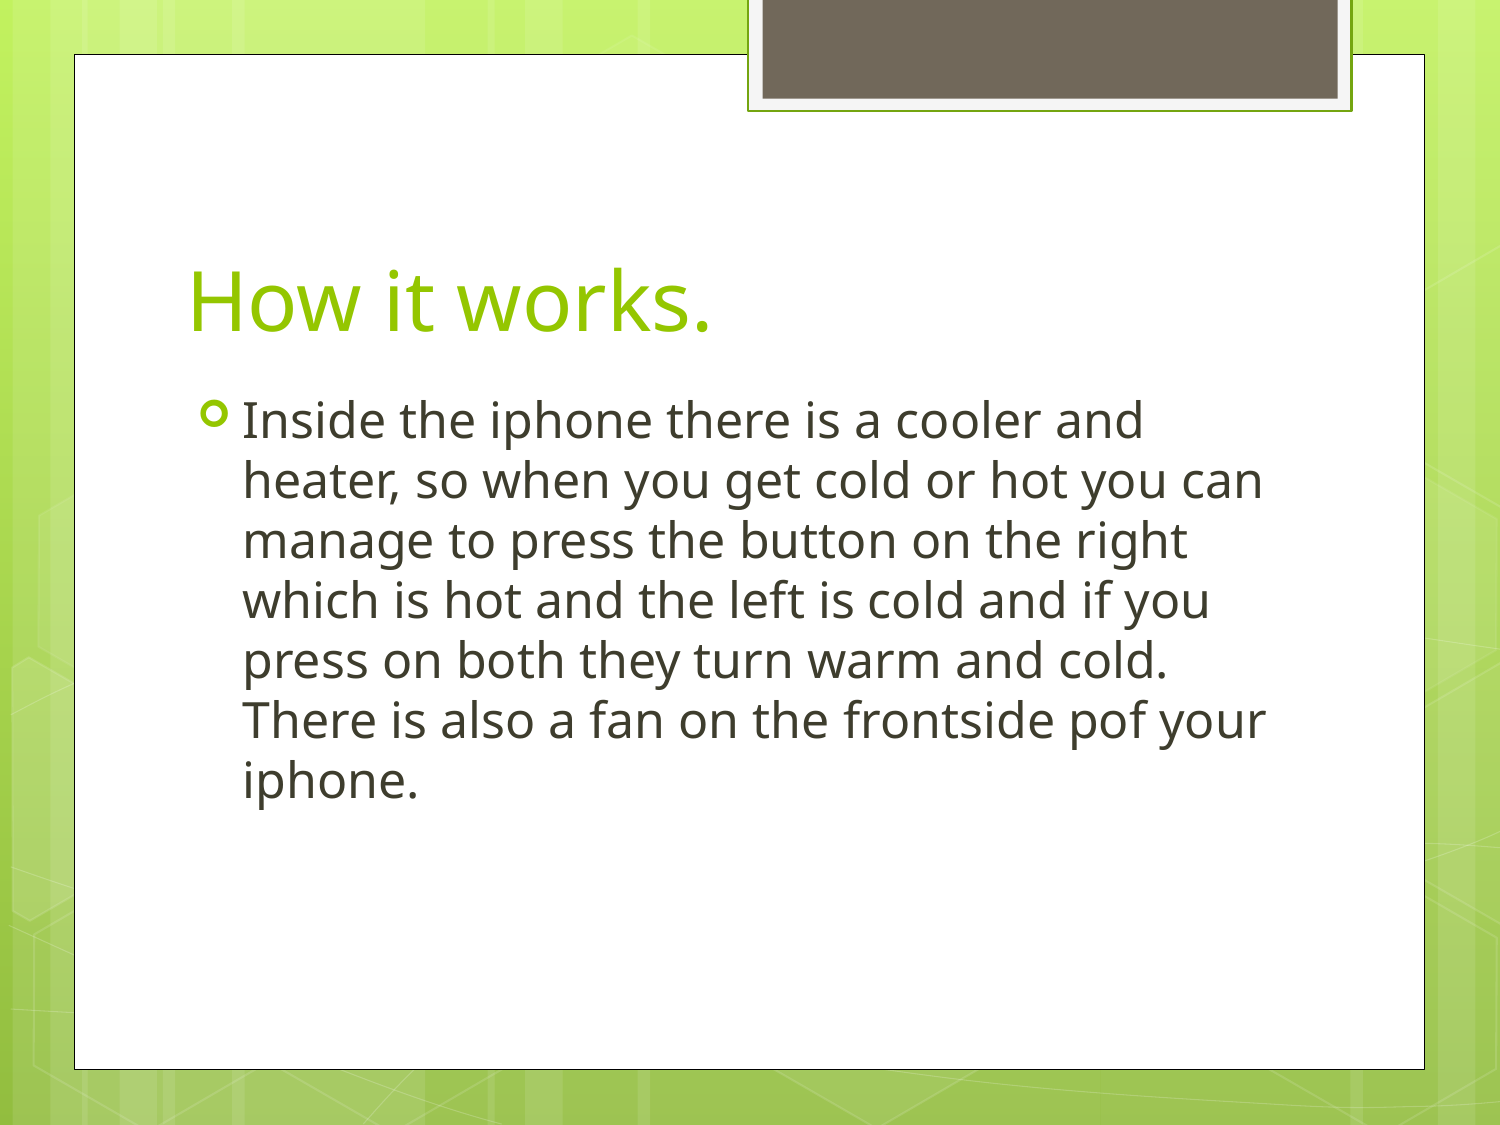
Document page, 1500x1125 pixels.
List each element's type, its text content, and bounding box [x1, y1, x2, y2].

title How it works. [171, 168, 1324, 357]
list Inside the iphone there is a cooler and heater, so when you get cold or hot you can manage to press the button on the right which is hot and the left is cold and if you press on both they turn warm and cold. There is also a fan on the frontside pof your iphone. [171, 381, 1283, 957]
